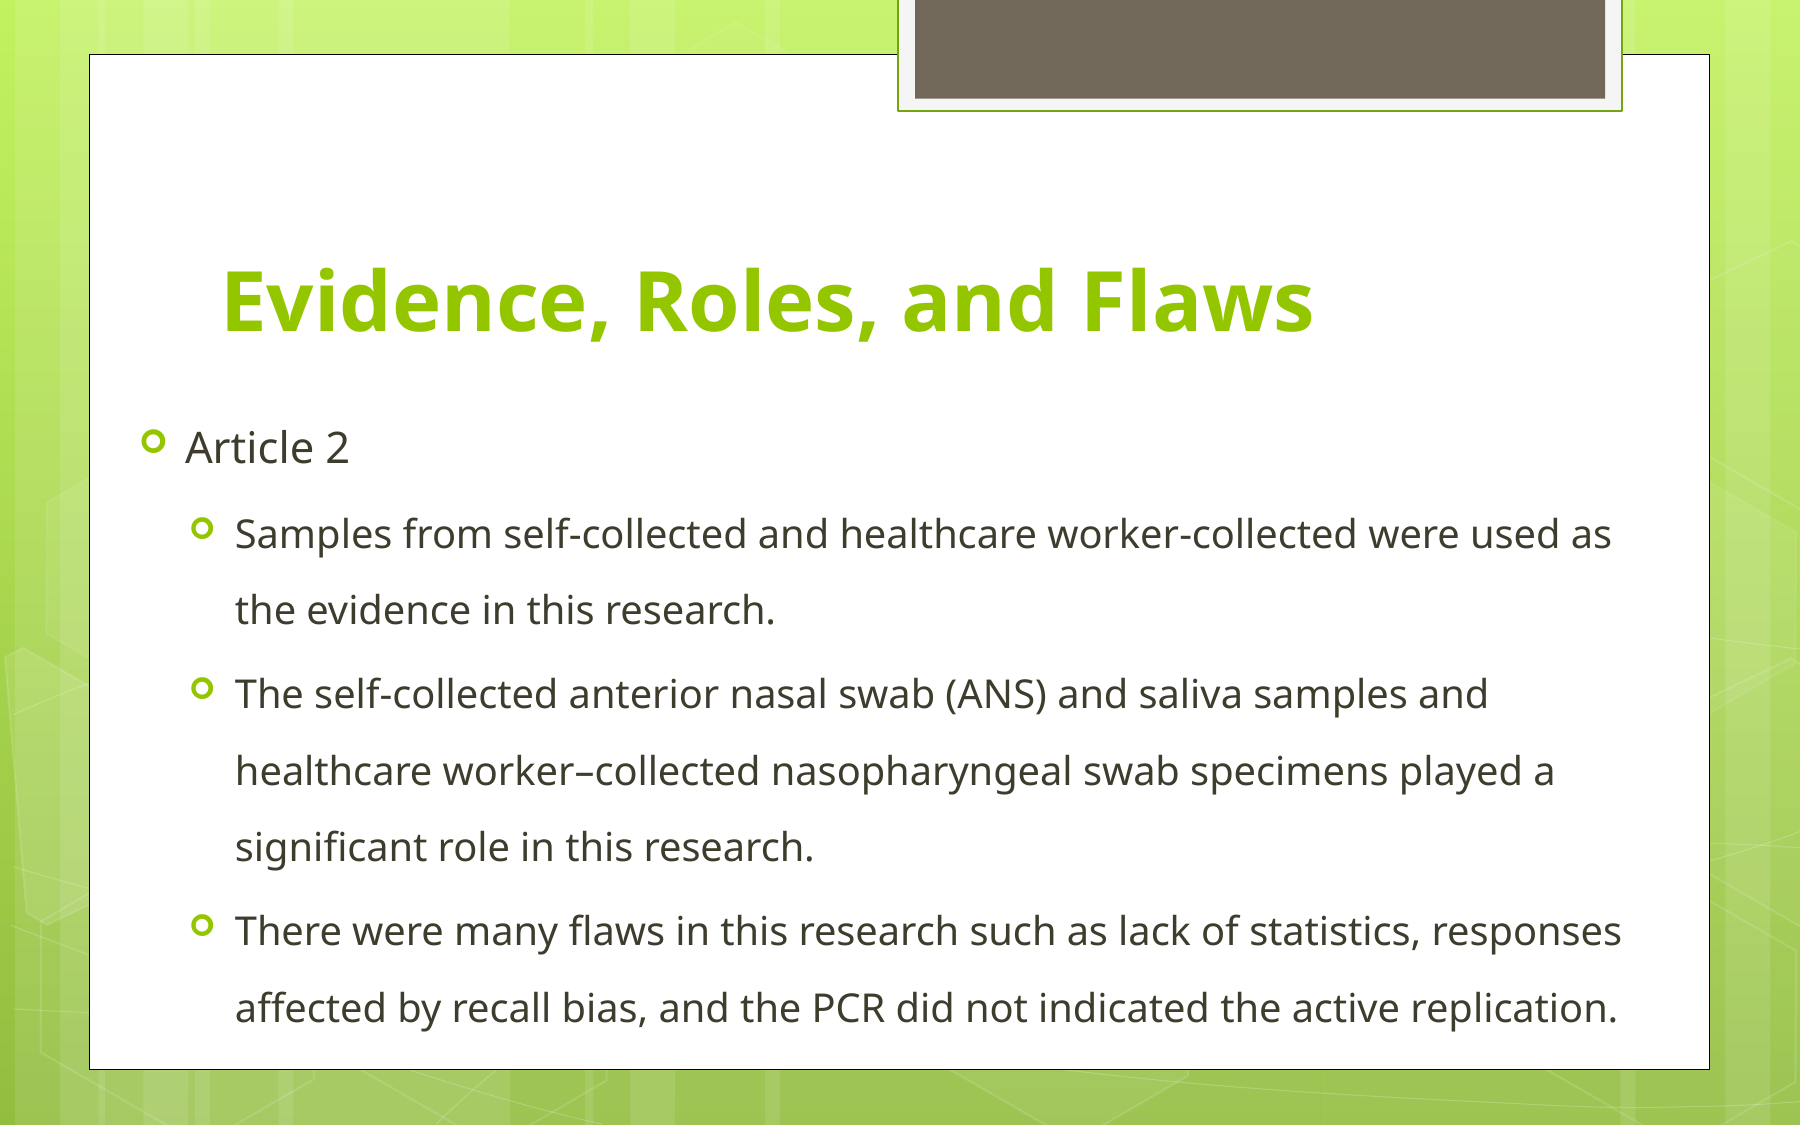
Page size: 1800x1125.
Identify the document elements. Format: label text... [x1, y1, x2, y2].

list Article 2 Samples from self-collected and healthcare worker-collected were used as the evidence in this research. The self-collected anterior nasal swab (ANS) and saliva samples and healthcare worker–collected nasopharyngeal swab specimens played a significant role in this research. There were many flaws in this research such as lack of statistics, responses affected by recall bias, and the PCR did not indicated the active replication. [112, 381, 1650, 1063]
title Evidence, Roles, and Flaws [205, 168, 1589, 357]
